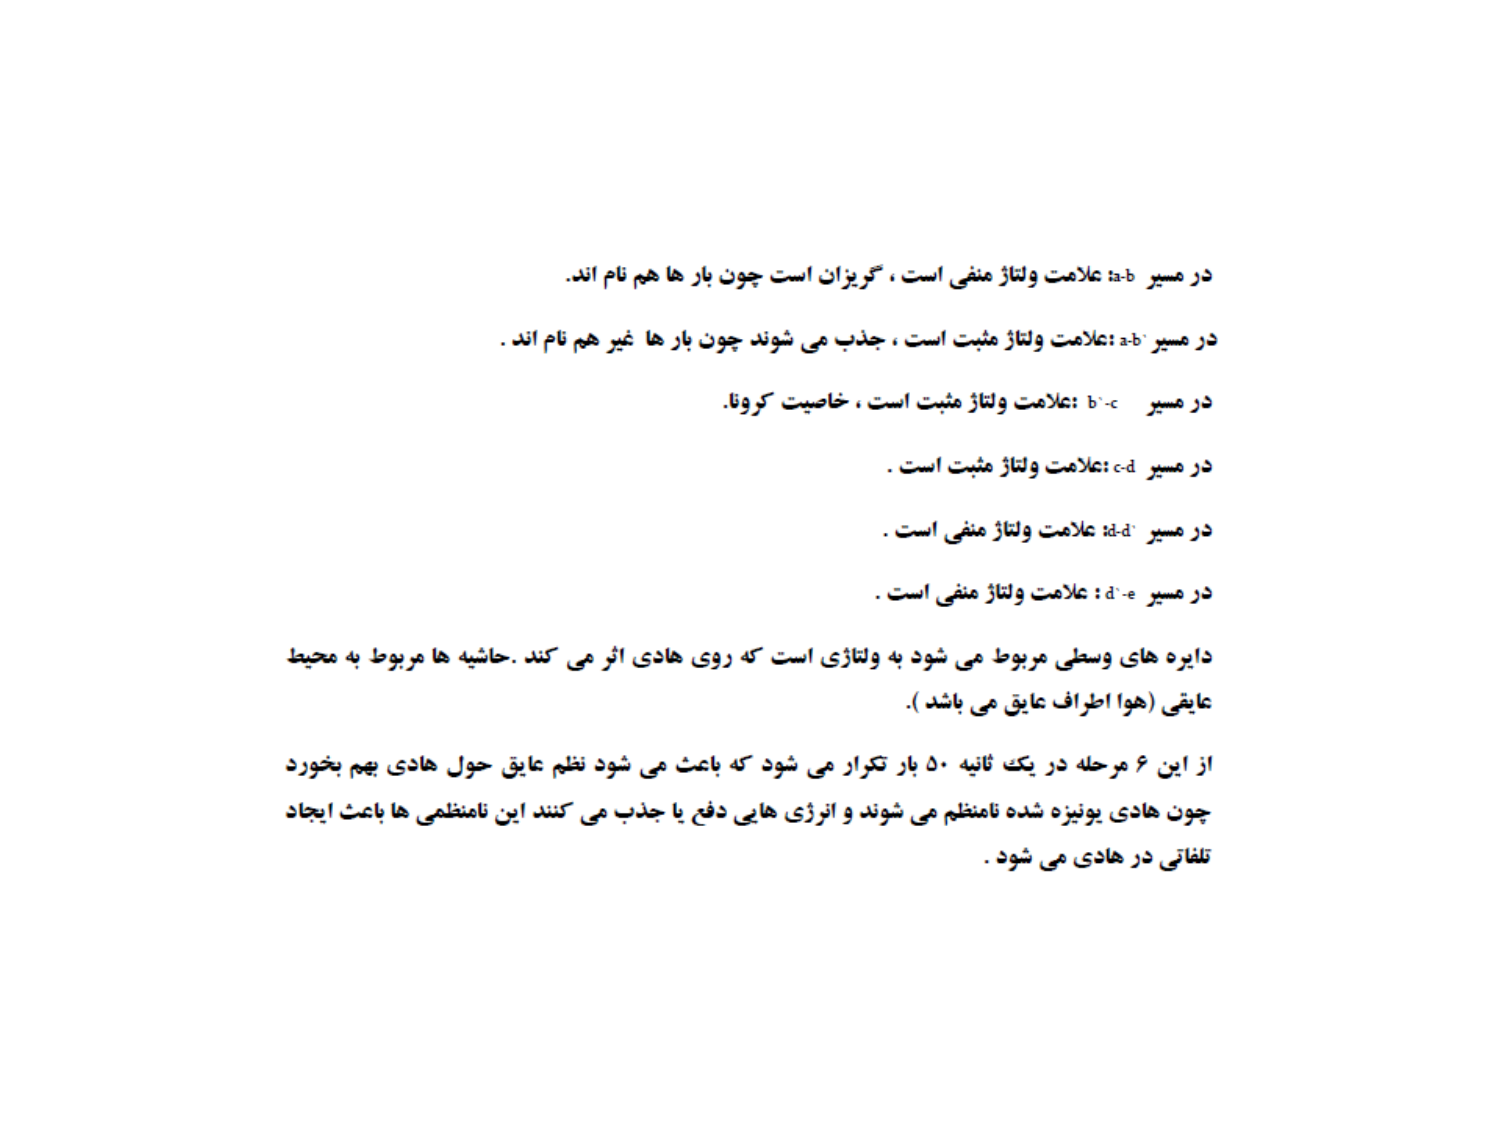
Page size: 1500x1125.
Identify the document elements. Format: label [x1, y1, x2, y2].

picture [272, 240, 1228, 886]
